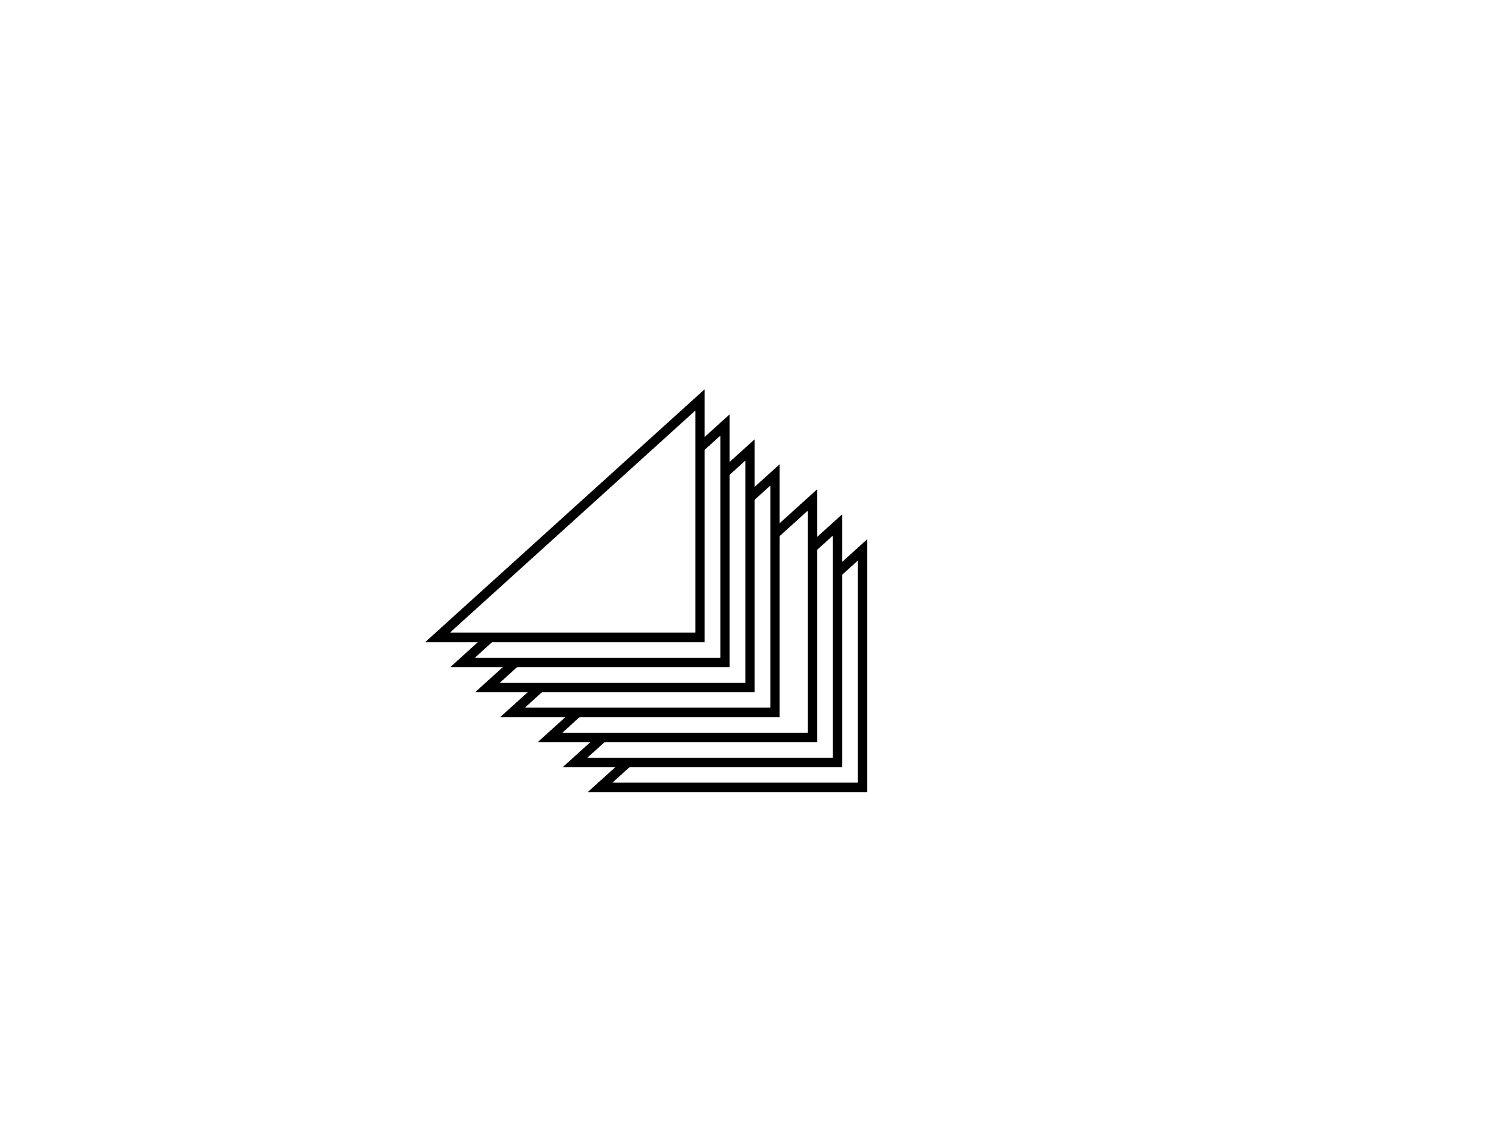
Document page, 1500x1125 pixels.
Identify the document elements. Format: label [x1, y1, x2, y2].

text_box [437, 399, 700, 638]
text_box [549, 499, 813, 738]
text_box [512, 474, 775, 713]
text_box [600, 549, 863, 788]
text_box [487, 449, 751, 688]
text_box [575, 524, 838, 763]
text_box [462, 424, 726, 663]
